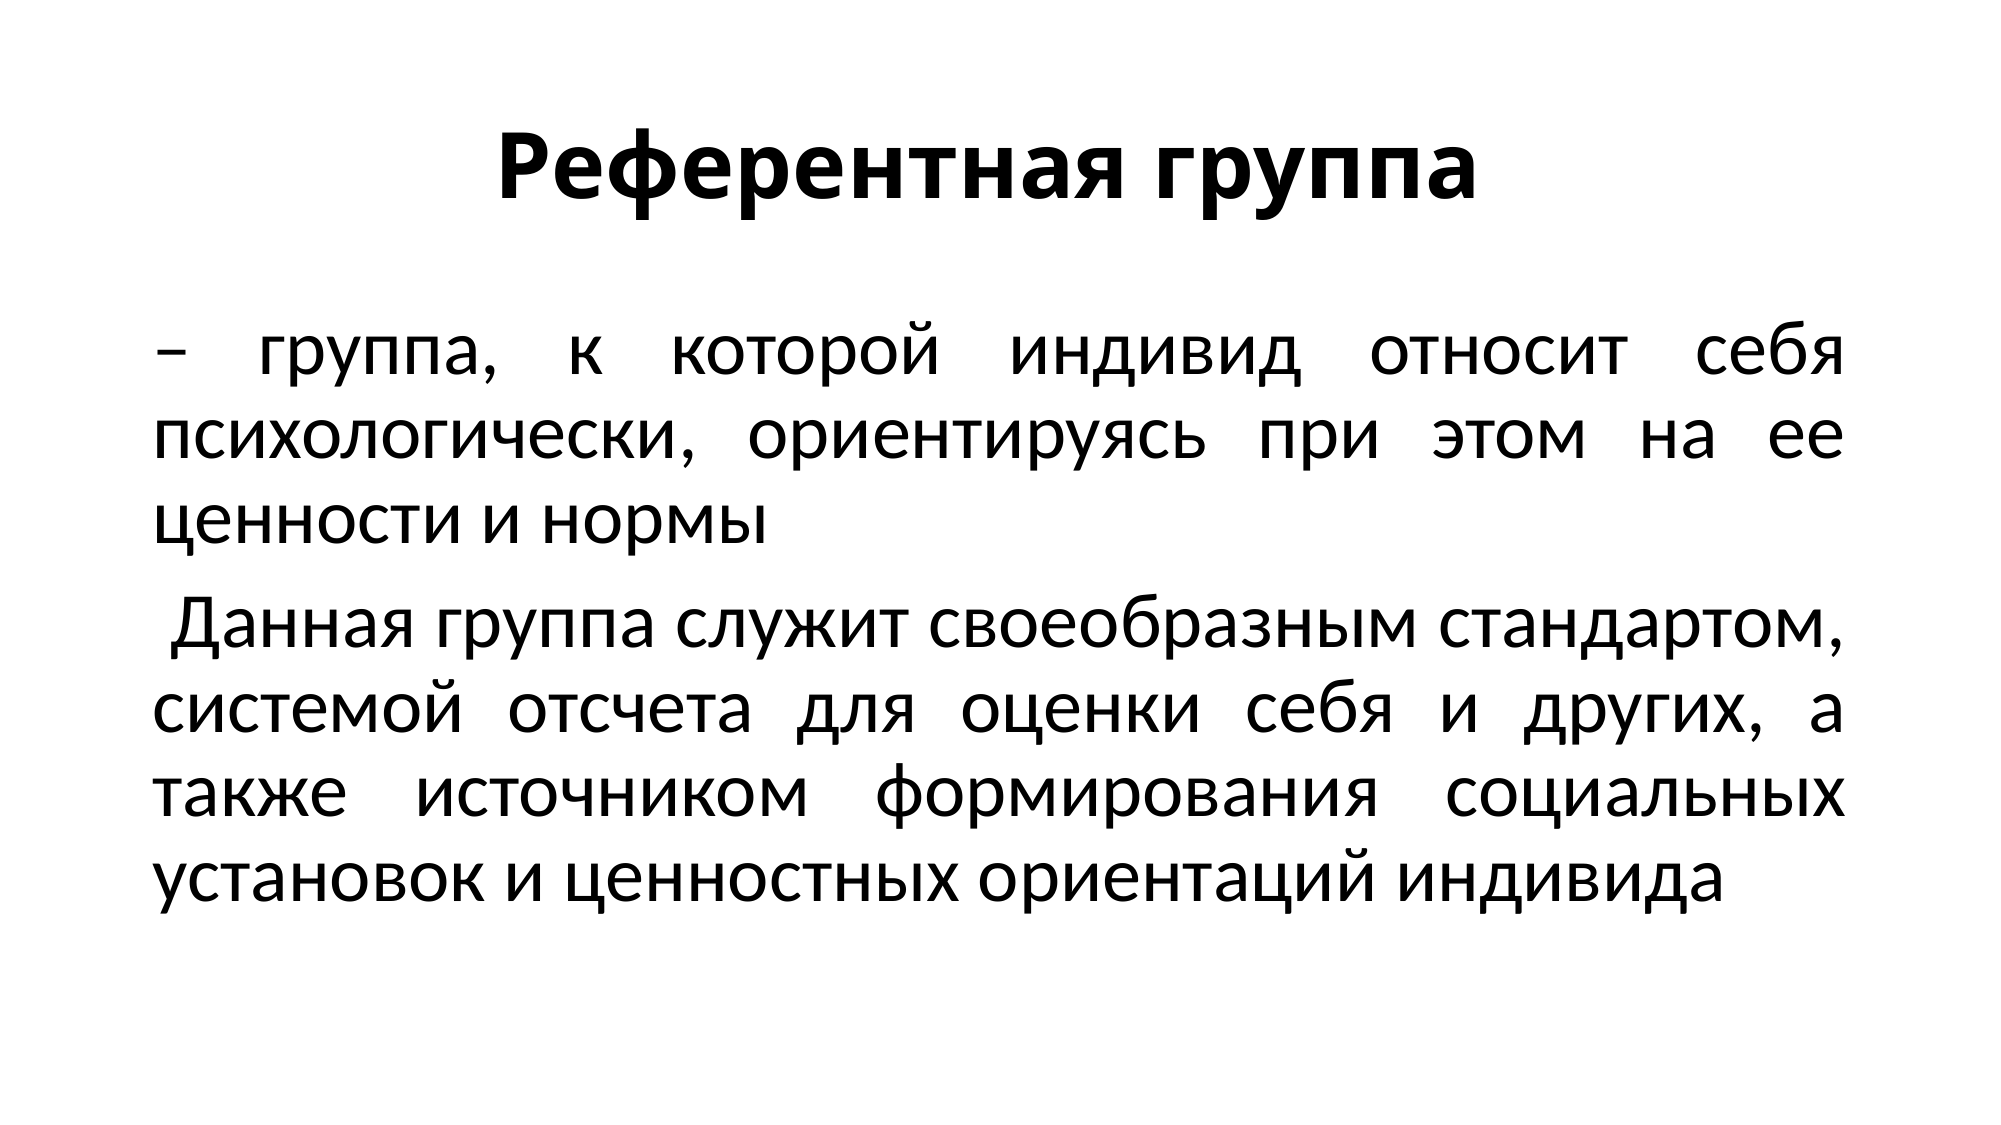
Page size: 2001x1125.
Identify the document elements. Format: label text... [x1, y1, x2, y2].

list – группа, к которой индивид относит себя психологически, ориентируясь при этом на ее ценности и нормы Данная группа служит своеобразным стандартом, системой отсчета для оценки себя и других, а также источником формирования социальных установок и ценностных ориентаций индивида [137, 299, 1863, 1014]
title Референтная группа [137, 59, 1863, 278]
